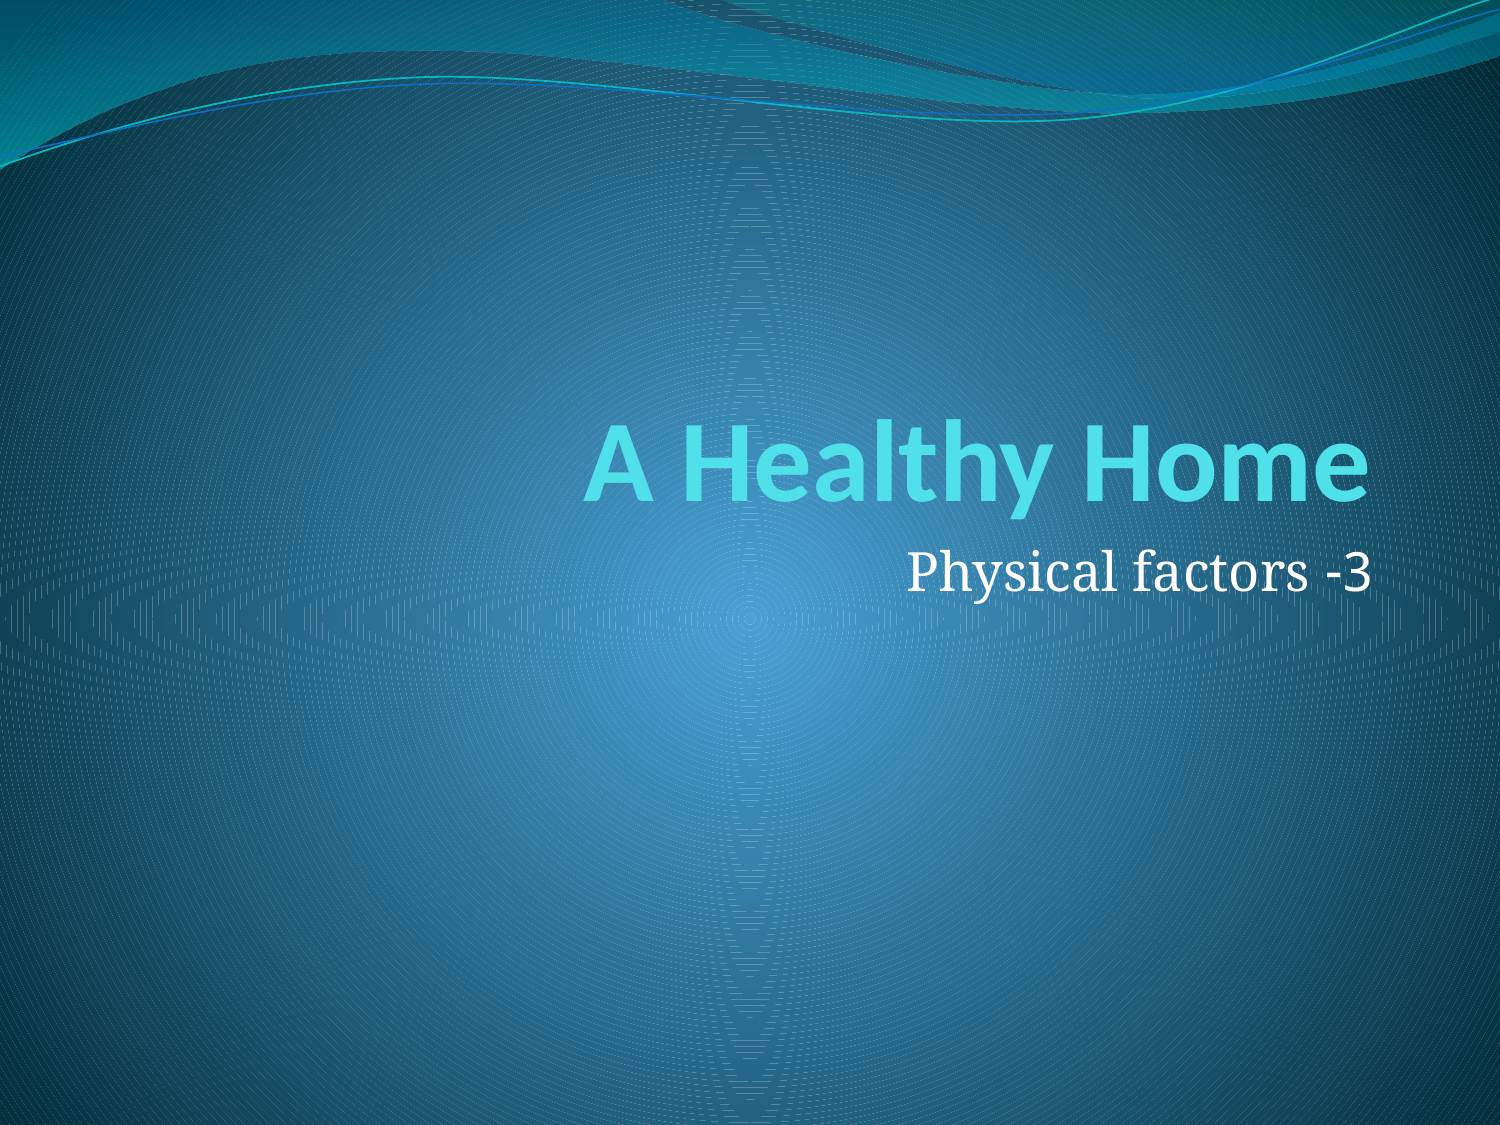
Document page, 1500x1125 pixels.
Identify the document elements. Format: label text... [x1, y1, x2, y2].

title A Healthy Home [87, 224, 1376, 525]
subtitle 3- Physical factors [87, 529, 1376, 818]
